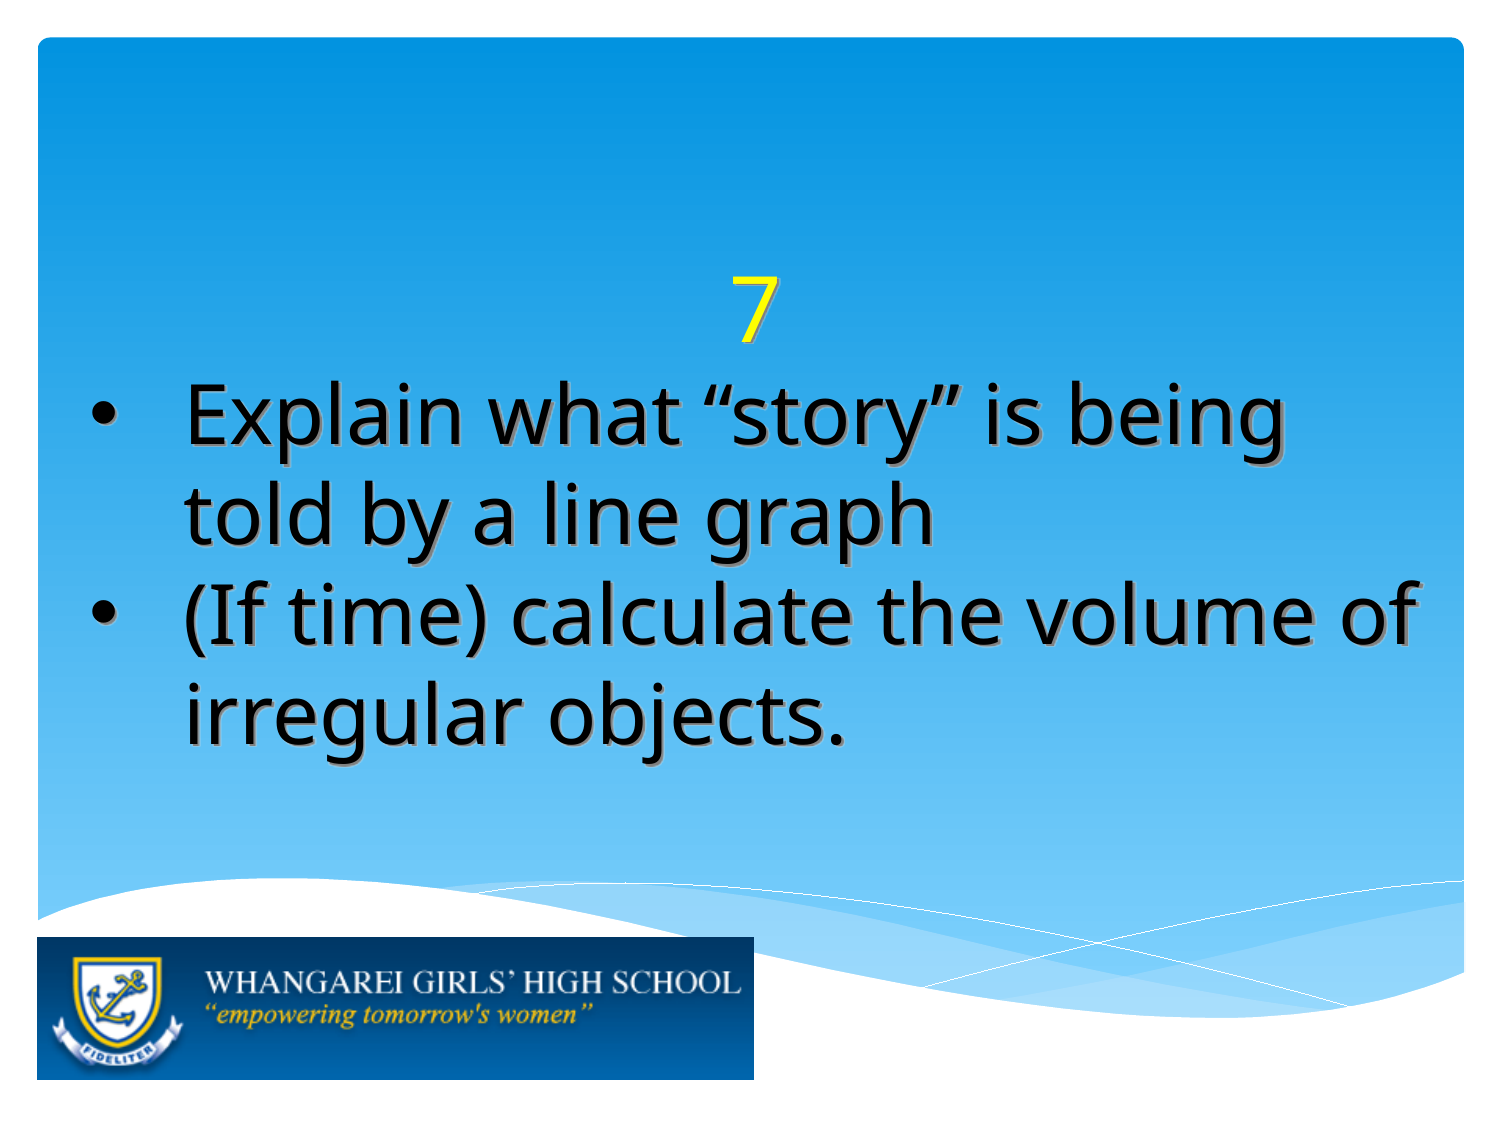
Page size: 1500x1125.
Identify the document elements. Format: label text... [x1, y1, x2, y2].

picture [37, 937, 754, 1080]
text_box 7 Explain what “story” is being told by a line graph (If time) calculate the volume of irregular objects. [74, 99, 1438, 913]
